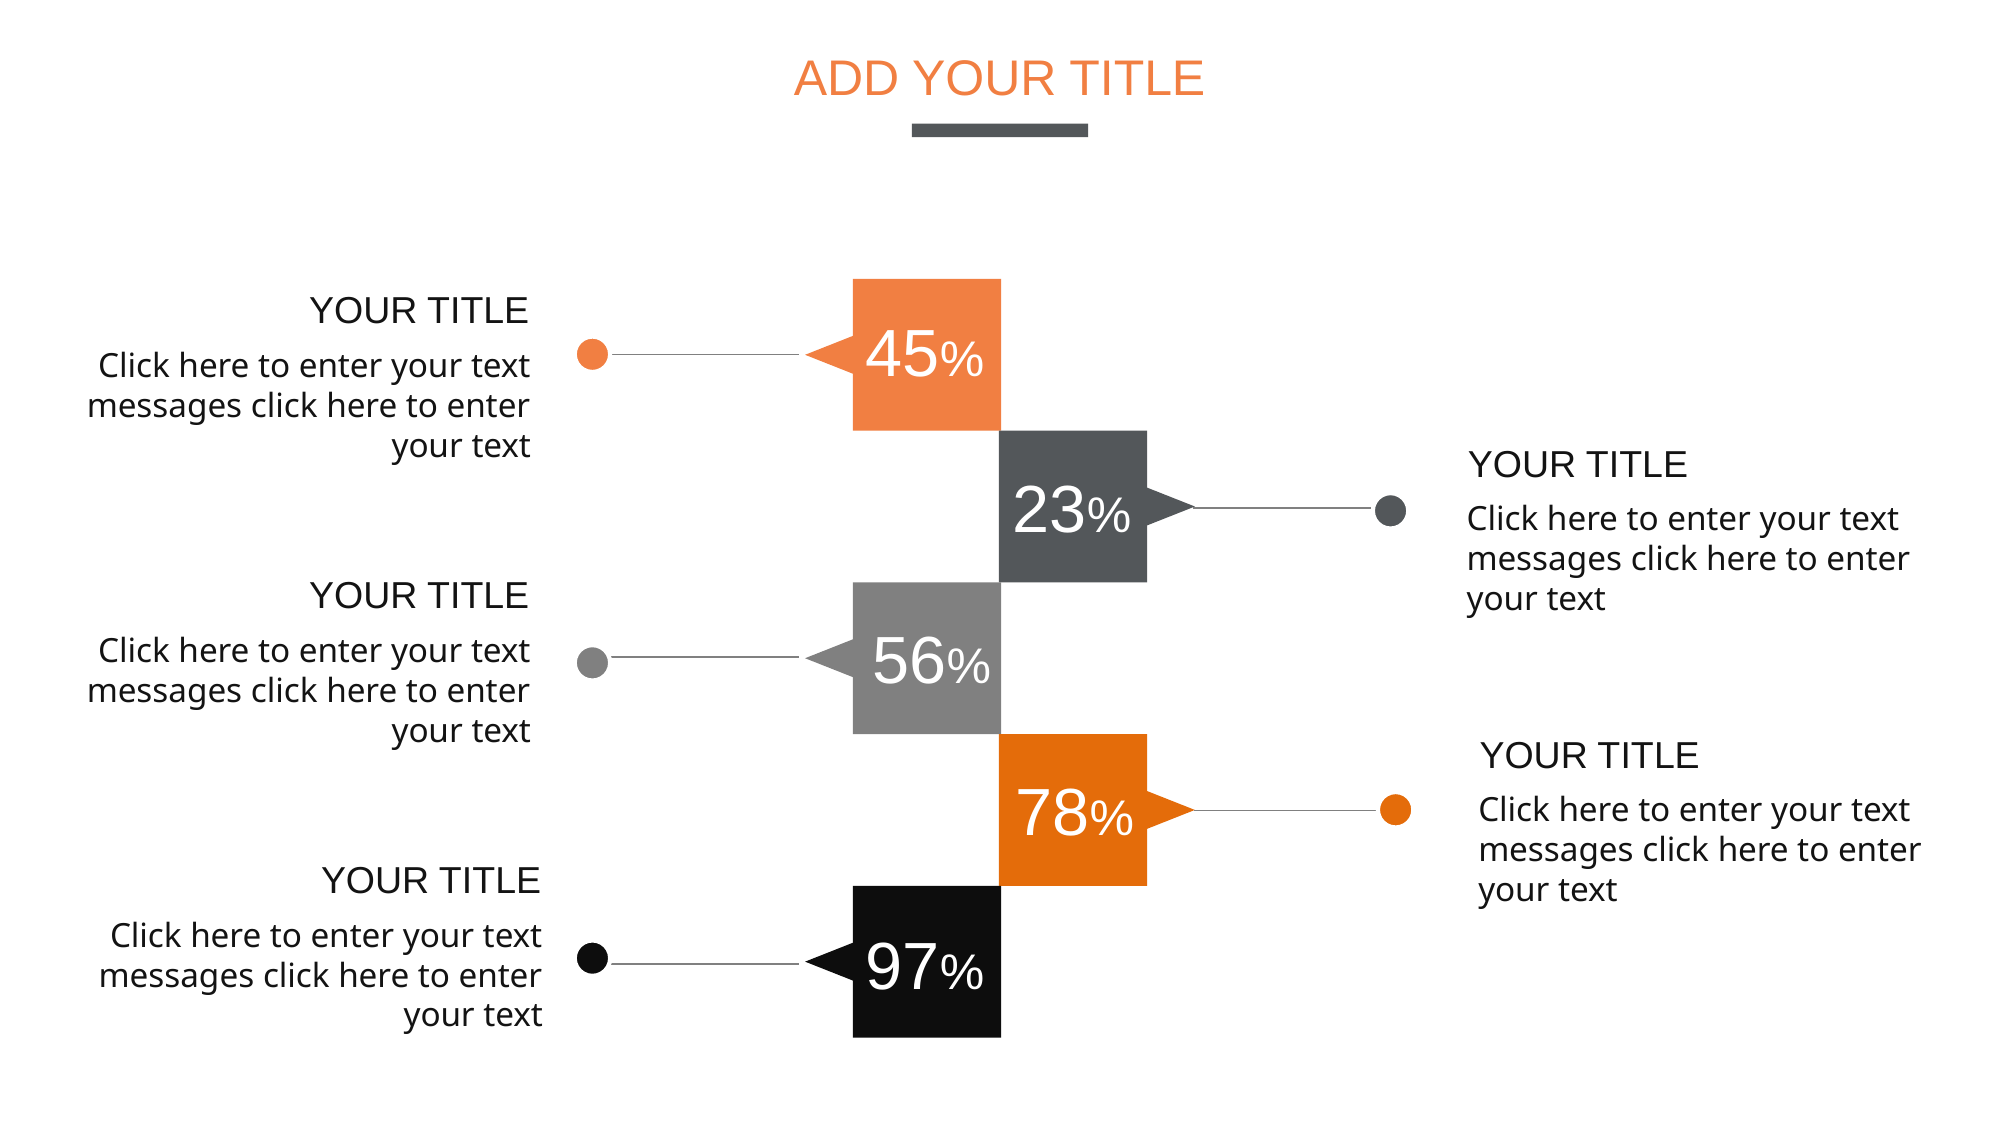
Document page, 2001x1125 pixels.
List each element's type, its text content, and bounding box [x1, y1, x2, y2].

text_box Click here to enter your text messages click here to enter your text [55, 906, 558, 1041]
text_box [803, 334, 850, 375]
text_box Click here to enter your text messages click here to enter your text [1451, 489, 1945, 625]
text_box [803, 580, 1004, 737]
text_box Click here to enter your text messages click here to enter your text [1463, 780, 1957, 916]
text_box [850, 276, 1004, 433]
text_box 56% [857, 608, 1007, 704]
text_box [1150, 789, 1197, 830]
text_box [572, 938, 613, 978]
text_box [996, 732, 1150, 888]
text_box Click here to enter your text messages click here to enter your text [43, 621, 546, 756]
text_box YOUR TITLE [294, 564, 545, 621]
text_box 97% [850, 915, 1000, 1011]
text_box [803, 941, 850, 982]
text_box YOUR TITLE [1453, 432, 1704, 489]
text_box YOUR TITLE [294, 279, 545, 336]
text_box YOUR TITLE [1464, 723, 1715, 780]
text_box [1375, 789, 1416, 830]
text_box YOUR TITLE [306, 848, 557, 906]
text_box 45% [850, 302, 1000, 398]
text_box 23% [997, 458, 1147, 554]
text_box [910, 121, 1090, 139]
text_box [996, 428, 1197, 585]
text_box [850, 883, 1004, 1040]
text_box [1371, 491, 1411, 531]
text_box Click here to enter your text messages click here to enter your text [43, 336, 546, 472]
text_box ADD YOUR TITLE [779, 37, 1221, 113]
text_box [572, 334, 613, 375]
text_box [572, 643, 612, 683]
text_box 78% [1000, 761, 1150, 857]
